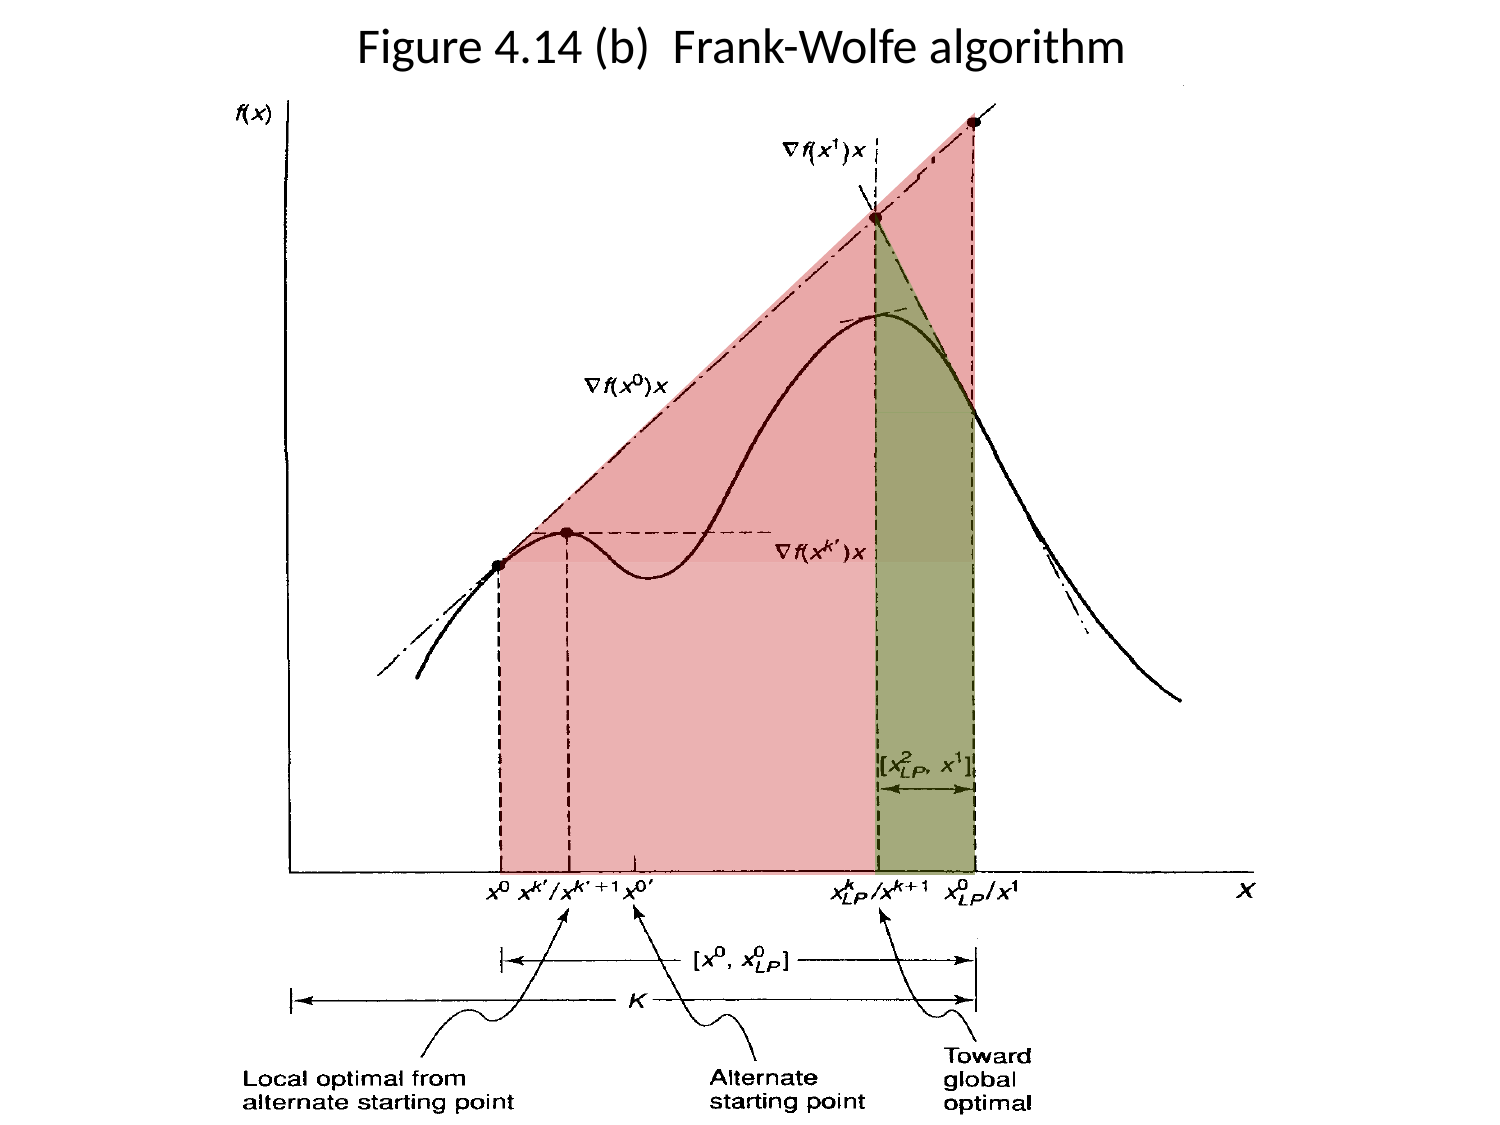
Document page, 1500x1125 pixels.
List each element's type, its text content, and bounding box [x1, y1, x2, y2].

picture [199, 77, 1276, 1124]
title Figure 4.14 (b) Frank-Wolfe algorithm [66, 0, 1417, 88]
